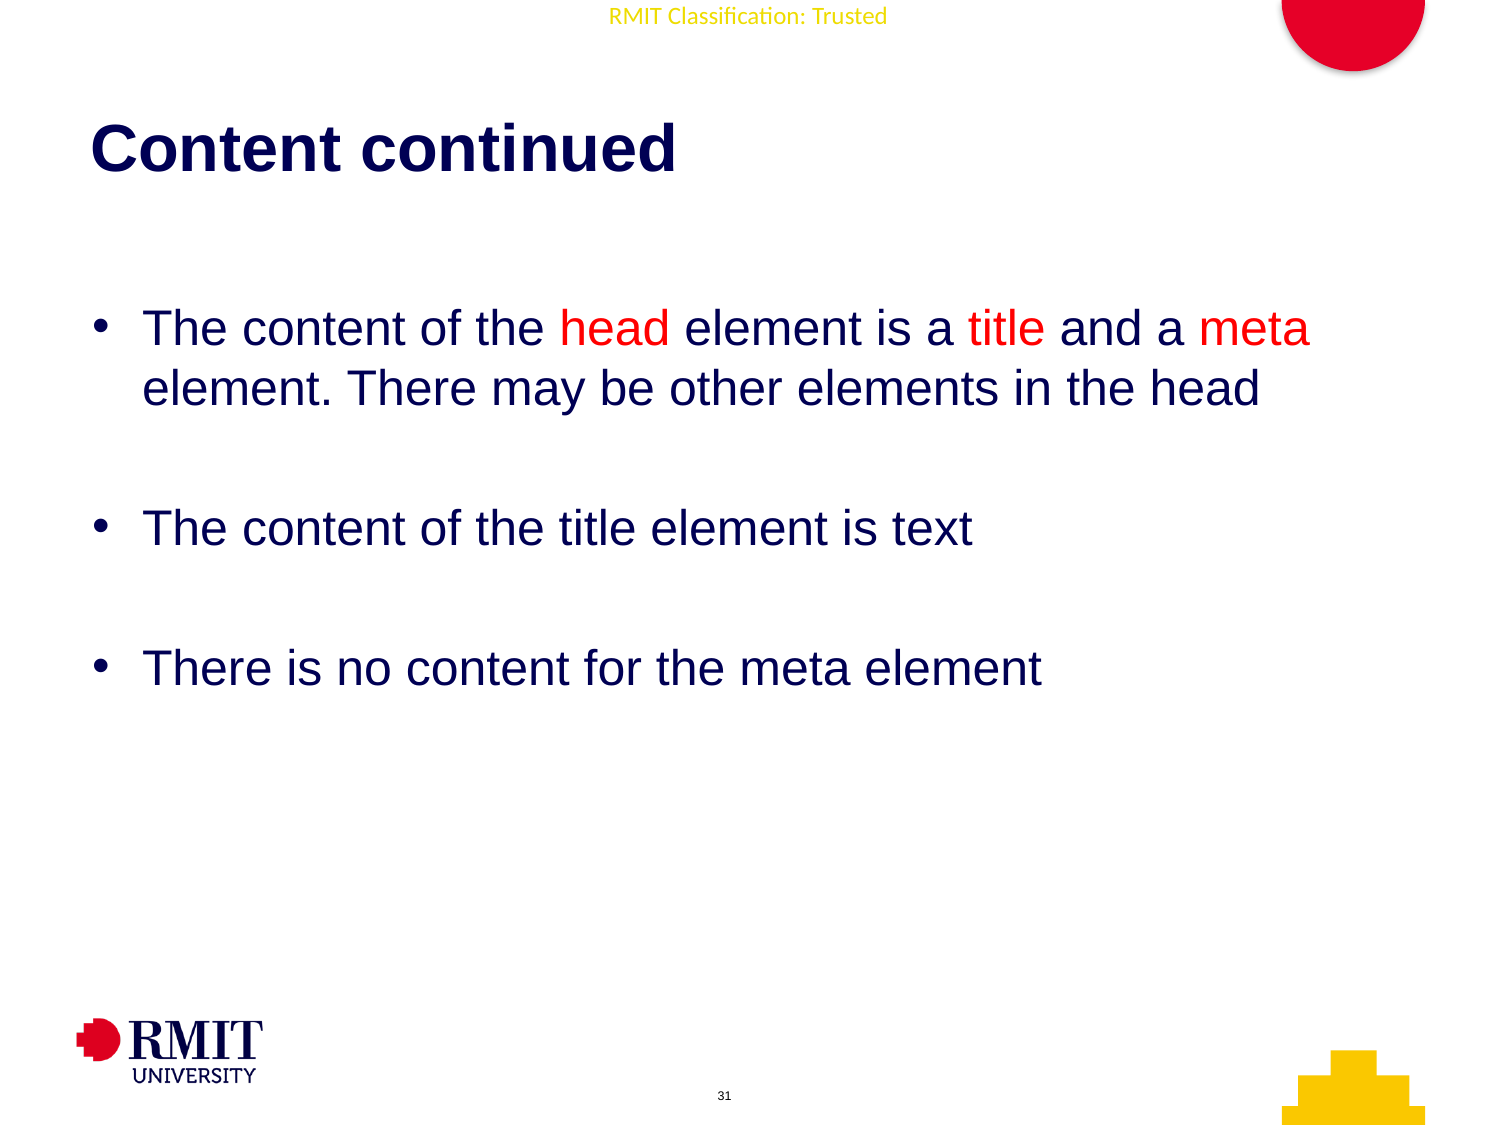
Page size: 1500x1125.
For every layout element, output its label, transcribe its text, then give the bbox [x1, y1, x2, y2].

picture [57, 1001, 281, 1102]
title Content continued [75, 23, 1237, 267]
list The content of the head element is a title and a meta element. There may be other elements in the head The content of the title element is text There is no content for the meta element [75, 288, 1425, 952]
